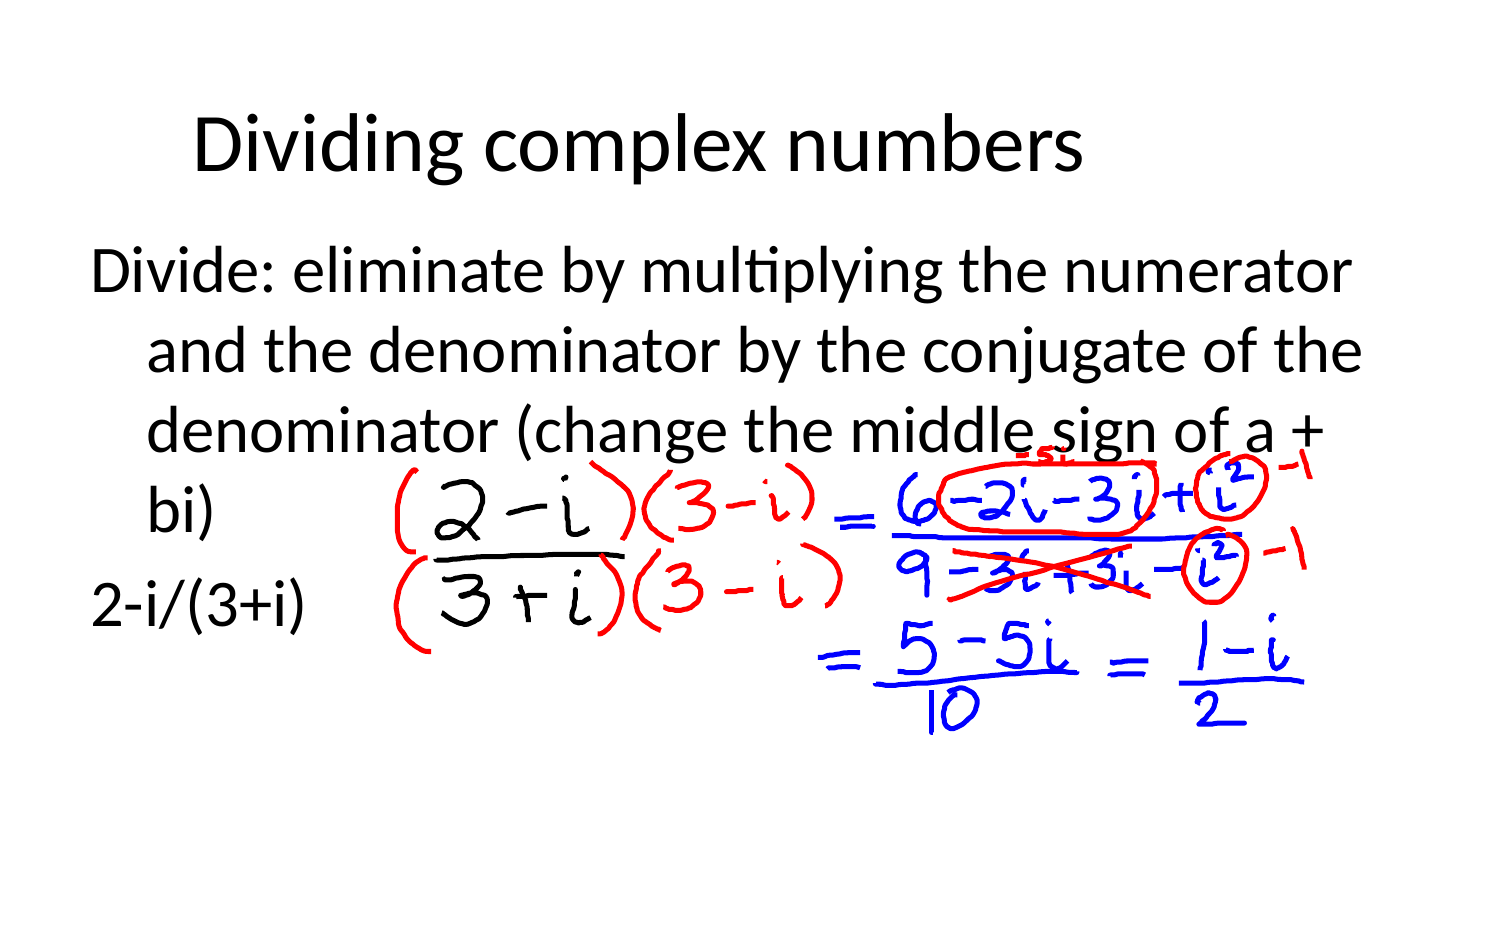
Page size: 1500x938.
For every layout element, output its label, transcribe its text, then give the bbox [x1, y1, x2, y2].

text_box [663, 564, 702, 612]
text_box [840, 525, 870, 529]
text_box [899, 473, 938, 525]
text_box [519, 586, 524, 595]
text_box [1194, 452, 1268, 520]
list Divide: eliminate by multiplying the numerator and the denominator by the conjugate of the denominator (change the middle sign of a + bi) 2-i/(3+i) [75, 218, 1425, 838]
text_box [991, 553, 1010, 558]
text_box [441, 575, 489, 626]
text_box [634, 550, 661, 632]
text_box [817, 614, 1305, 733]
text_box [985, 560, 1014, 585]
text_box [1090, 583, 1105, 588]
text_box [523, 598, 530, 623]
text_box [801, 543, 841, 607]
text_box [1182, 527, 1248, 604]
text_box [514, 594, 548, 598]
text_box [770, 494, 790, 520]
text_box [395, 557, 432, 653]
text_box [1278, 463, 1299, 469]
text_box [727, 501, 756, 507]
text_box [986, 583, 1011, 592]
text_box [1090, 549, 1109, 556]
text_box [949, 568, 979, 573]
text_box [948, 545, 1132, 601]
text_box [676, 481, 715, 531]
title Dividing complex numbers [62, 37, 1216, 240]
text_box [435, 553, 625, 561]
text_box [1154, 566, 1183, 571]
text_box [436, 480, 484, 541]
text_box [1062, 454, 1075, 465]
text_box [643, 469, 674, 541]
text_box [786, 464, 813, 520]
text_box [396, 469, 418, 553]
text_box [1091, 553, 1115, 582]
text_box [1021, 550, 1029, 559]
text_box [1038, 446, 1054, 464]
text_box [1145, 509, 1155, 520]
text_box [898, 551, 929, 596]
text_box [937, 459, 1158, 536]
text_box [952, 549, 1053, 571]
text_box [780, 576, 803, 607]
text_box [1044, 567, 1151, 598]
text_box [590, 461, 635, 541]
text_box [1291, 527, 1305, 570]
text_box [1125, 570, 1143, 590]
text_box [1301, 450, 1311, 480]
text_box [1163, 492, 1193, 498]
text_box [597, 554, 623, 635]
text_box [571, 588, 591, 624]
text_box [506, 505, 548, 514]
text_box [562, 497, 590, 536]
text_box [1179, 495, 1184, 513]
text_box [1015, 453, 1029, 457]
text_box [891, 534, 1199, 540]
text_box [1263, 547, 1286, 554]
text_box [1069, 578, 1073, 594]
text_box [1023, 576, 1039, 591]
text_box [834, 515, 875, 520]
text_box [725, 588, 754, 593]
